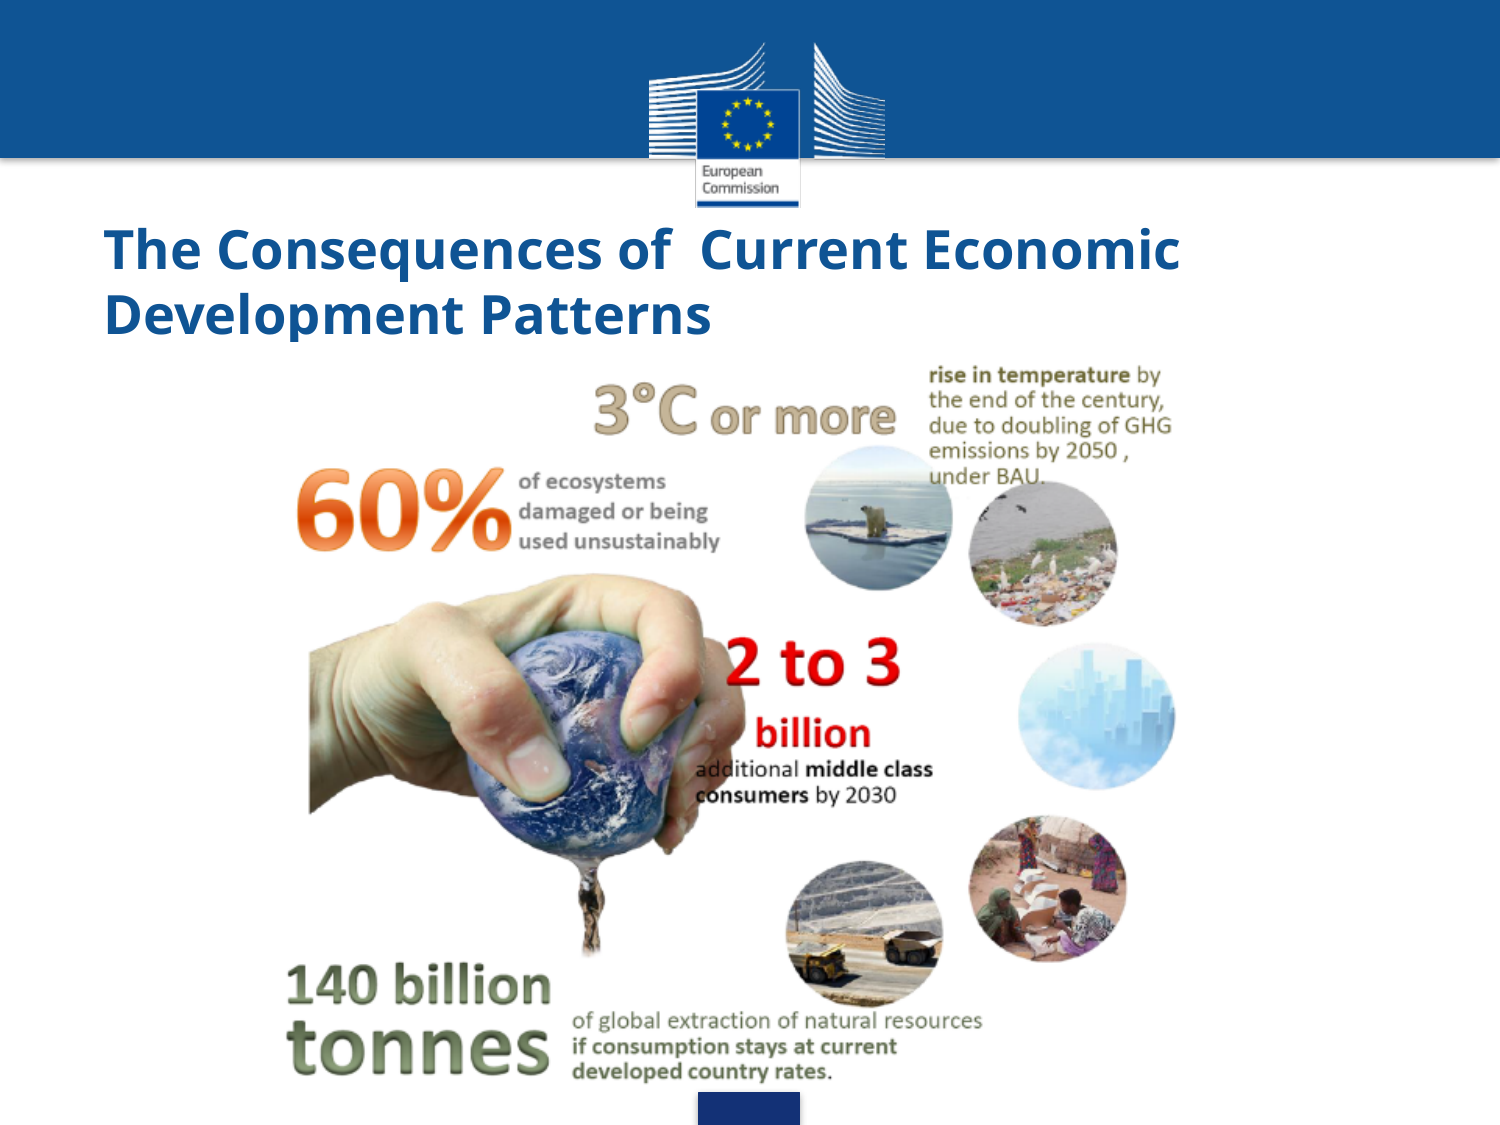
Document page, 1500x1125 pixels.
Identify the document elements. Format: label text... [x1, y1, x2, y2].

text_box The Consequences of Current Economic Development Patterns [88, 208, 1400, 353]
picture [649, 42, 885, 208]
picture [250, 342, 1238, 1086]
